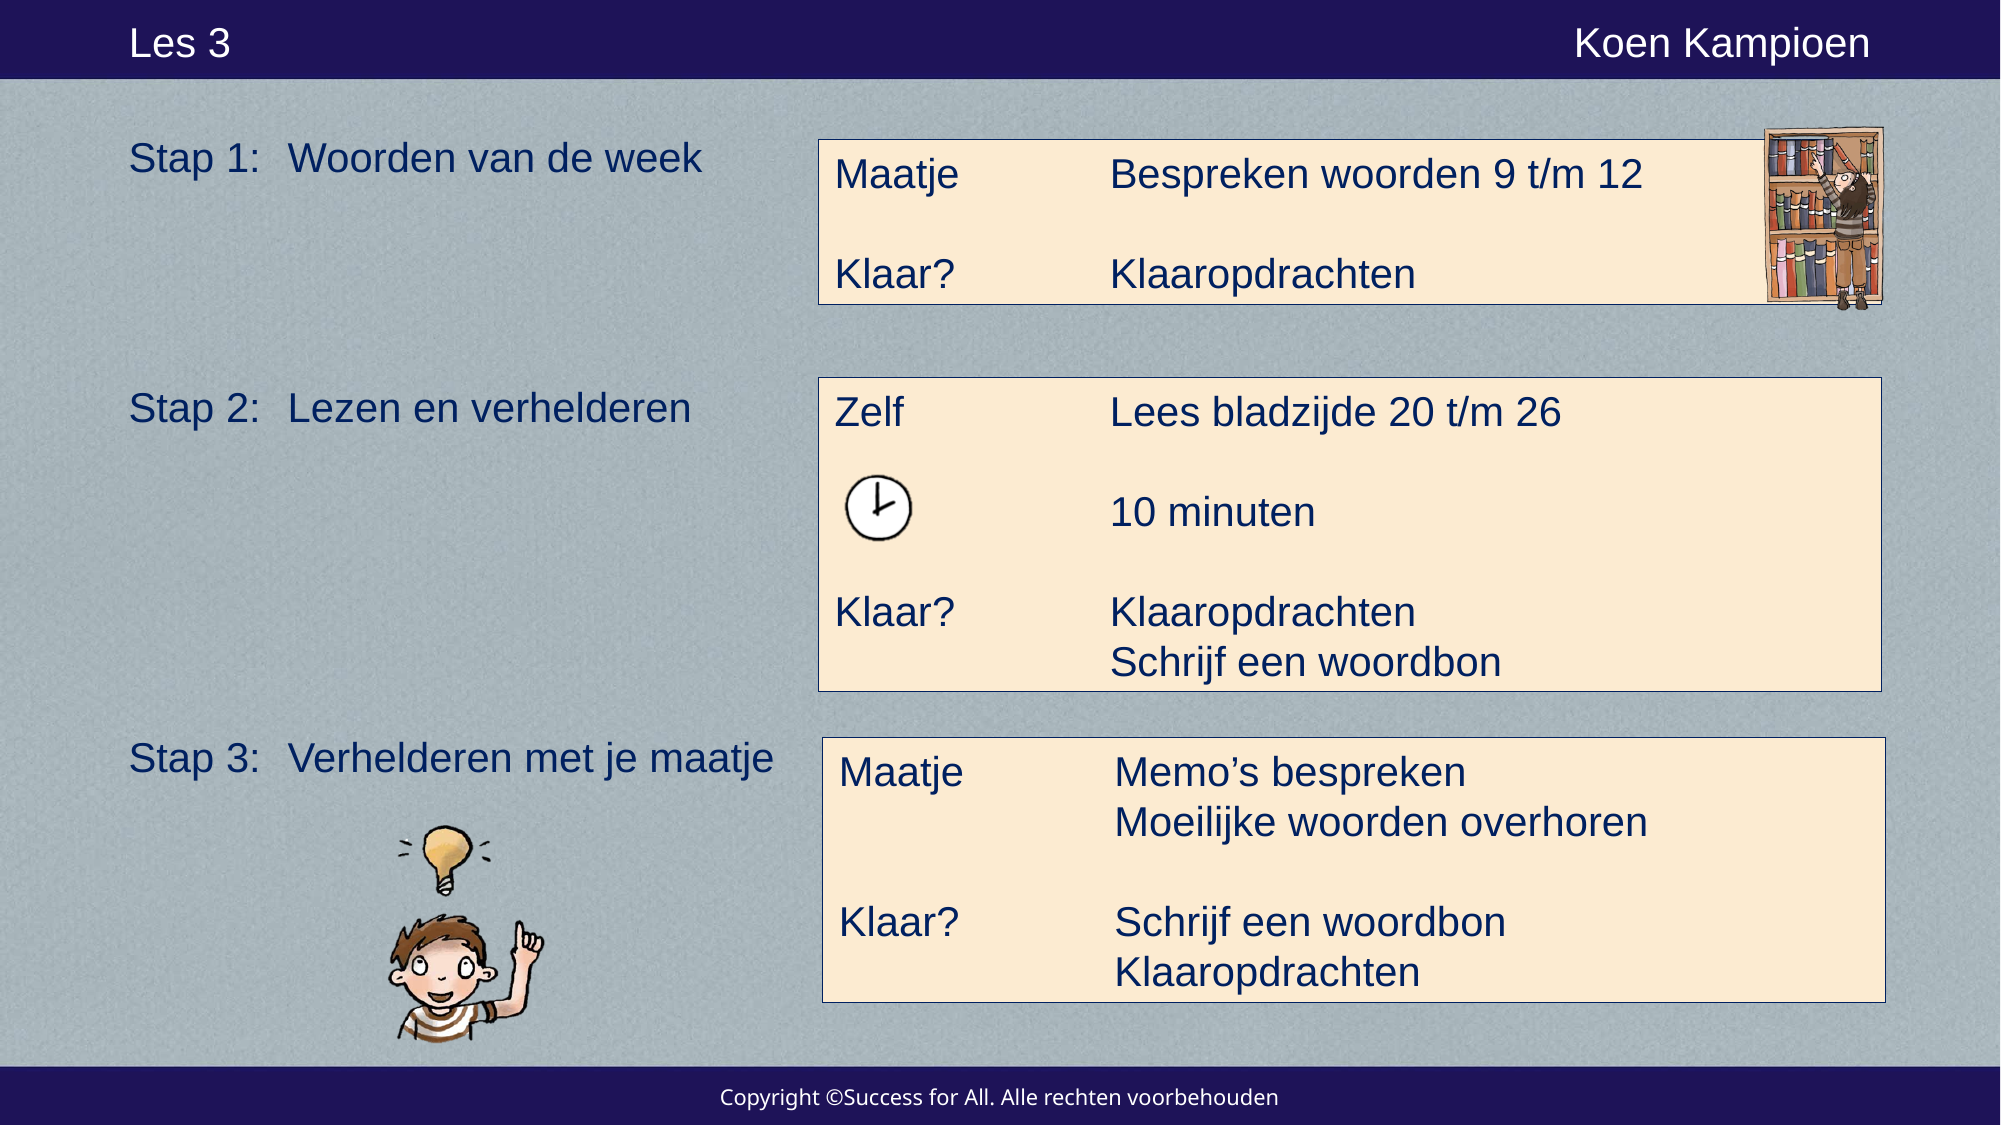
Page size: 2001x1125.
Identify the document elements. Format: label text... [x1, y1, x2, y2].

text_box Stap 1: Woorden van de week Stap 2: Lezen en verhelderen Stap 3: Verhelderen met je maatje [114, 123, 907, 838]
text_box Koen Kampioen [999, 8, 1886, 73]
text_box Maatje Bespreken woorden 9 t/m 12 Klaar? Klaaropdrachten [818, 139, 1751, 305]
text_box Zelf Lees bladzijde 20 t/m 26 10 minuten Klaar? Klaaropdrachten Schrijf een woordbon [818, 377, 1882, 692]
text_box Maatje Memo’s bespreken Moeilijke woorden overhoren Klaar? Schrijf een woordbon Klaaropdrachten [822, 737, 1886, 1003]
text_box Les 3 [114, 8, 354, 73]
text_box Copyright ©Success for All. Alle rechten voorbehouden [0, 1076, 2000, 1125]
picture [0, 0, 2001, 1125]
